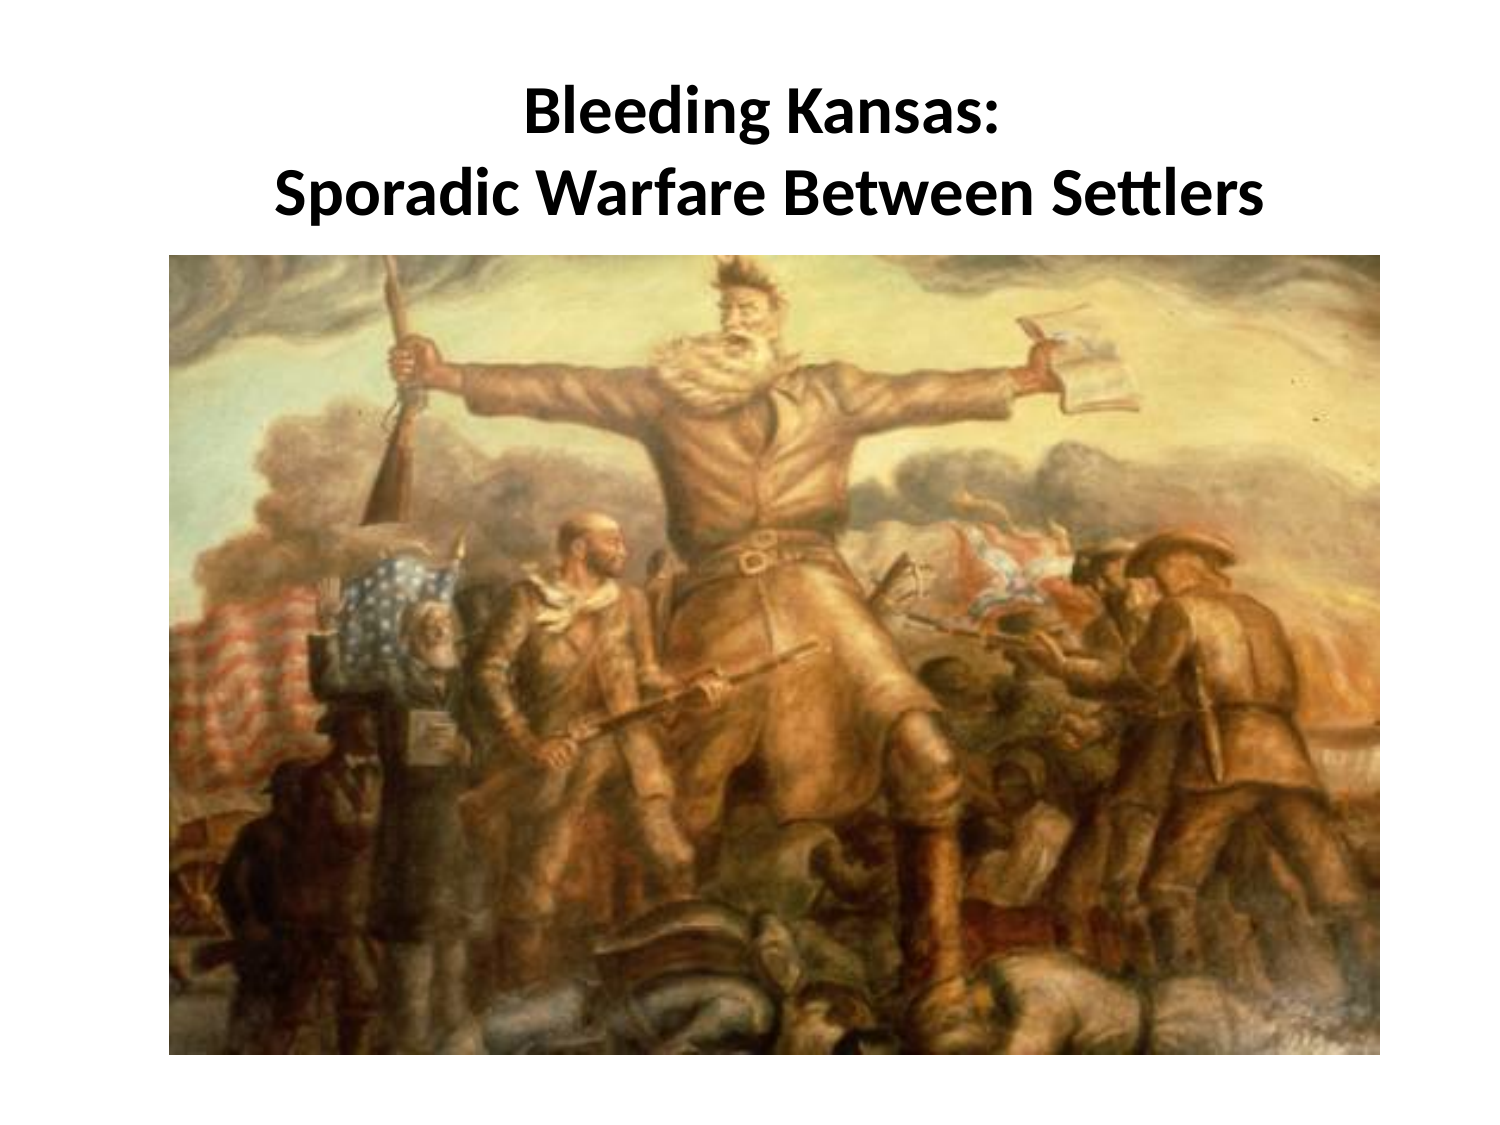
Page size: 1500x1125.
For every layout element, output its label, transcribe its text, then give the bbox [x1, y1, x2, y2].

text_box Bleeding Kansas: Sporadic Warfare Between Settlers [82, 57, 1459, 237]
picture [168, 255, 1380, 1055]
